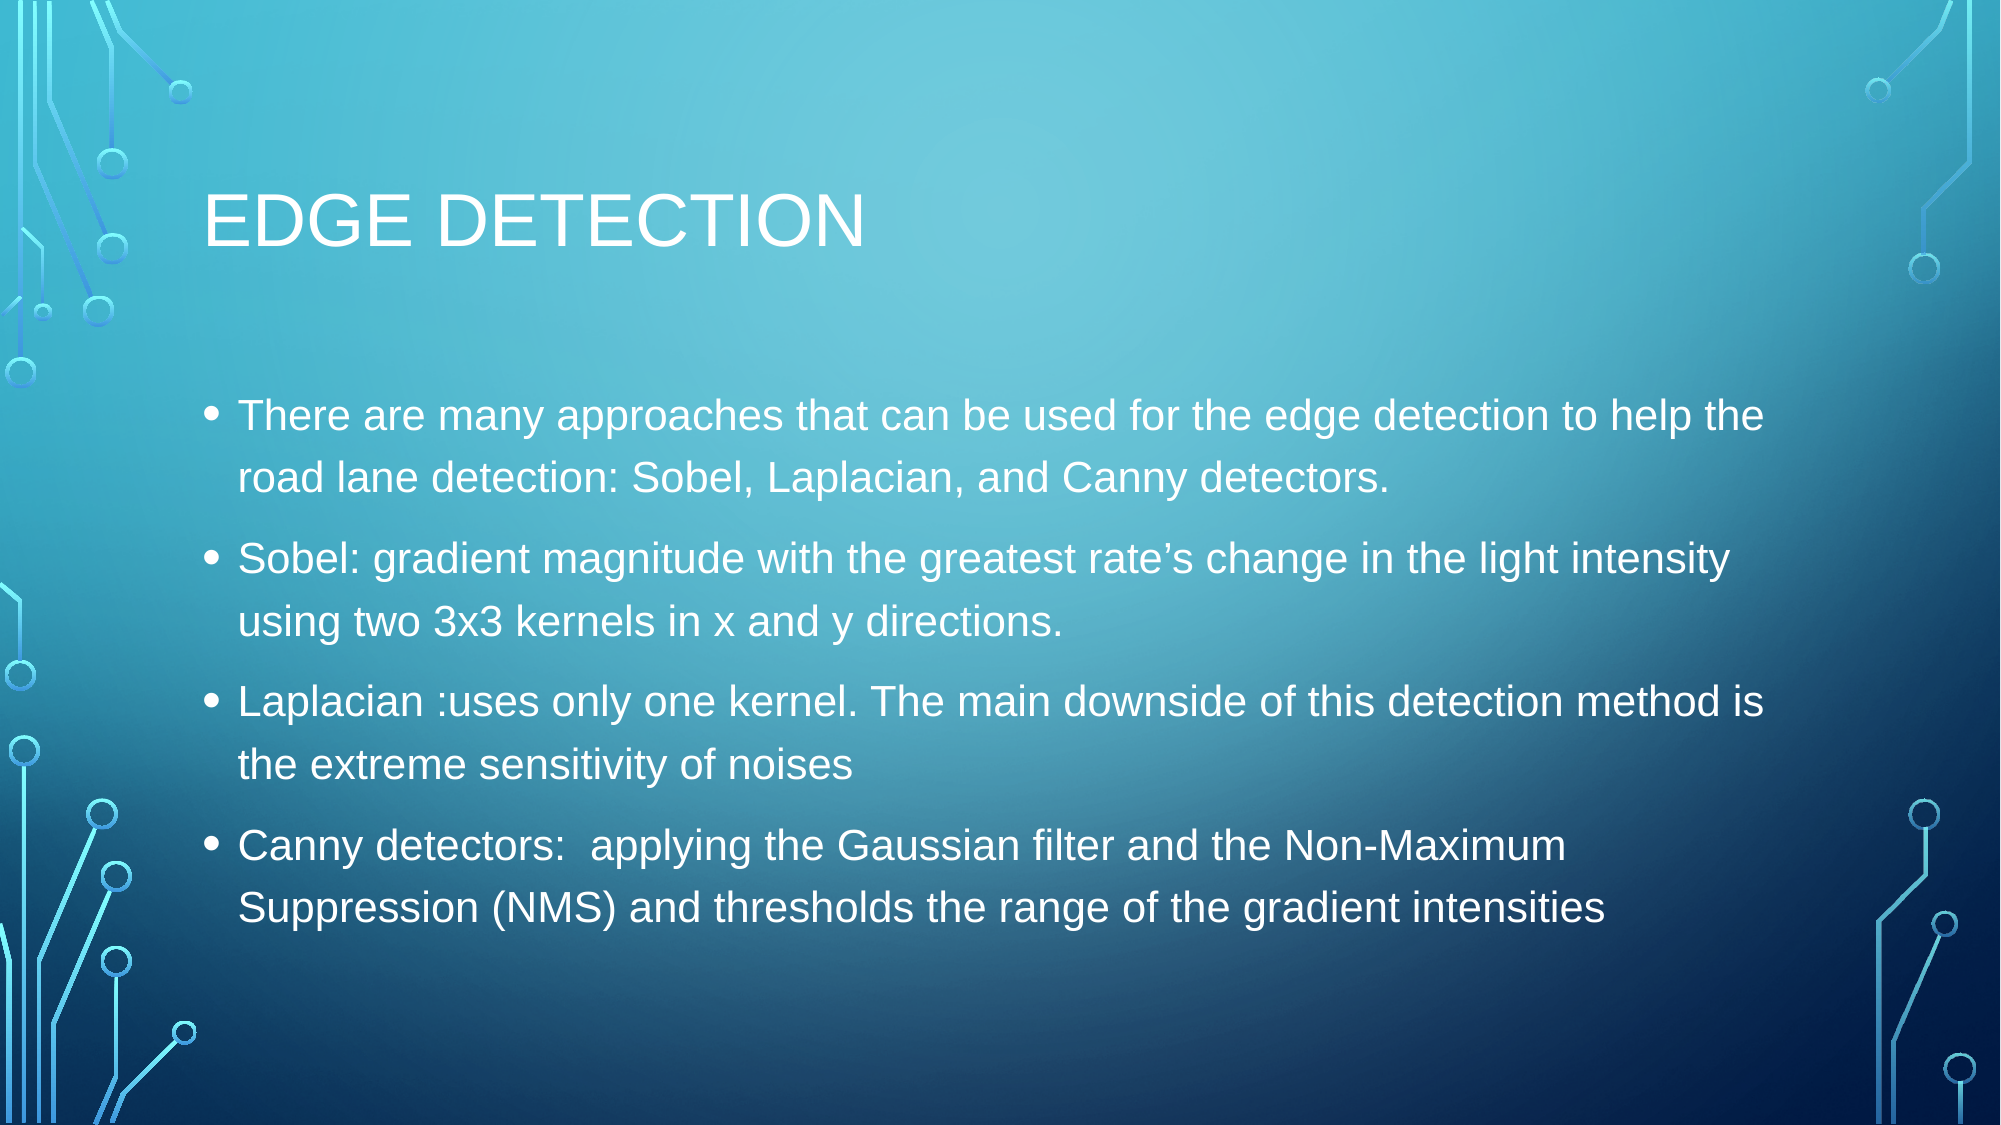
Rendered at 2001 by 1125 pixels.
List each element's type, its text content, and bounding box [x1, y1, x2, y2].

list There are many approaches that can be used for the edge detection to help the road lane detection: Sobel, Laplacian, and Canny detectors. Sobel: gradient magnitude with the greatest rate’s change in the light intensity using two 3x3 kernels in x and y directions. Laplacian :uses only one kernel. The main downside of this detection method is the extreme sensitivity of noises Canny detectors: applying the Gaussian filter and the Non-Maximum Suppression (NMS) and thresholds the range of the gradient intensities [187, 369, 1813, 950]
title edge detection [187, 101, 1813, 344]
